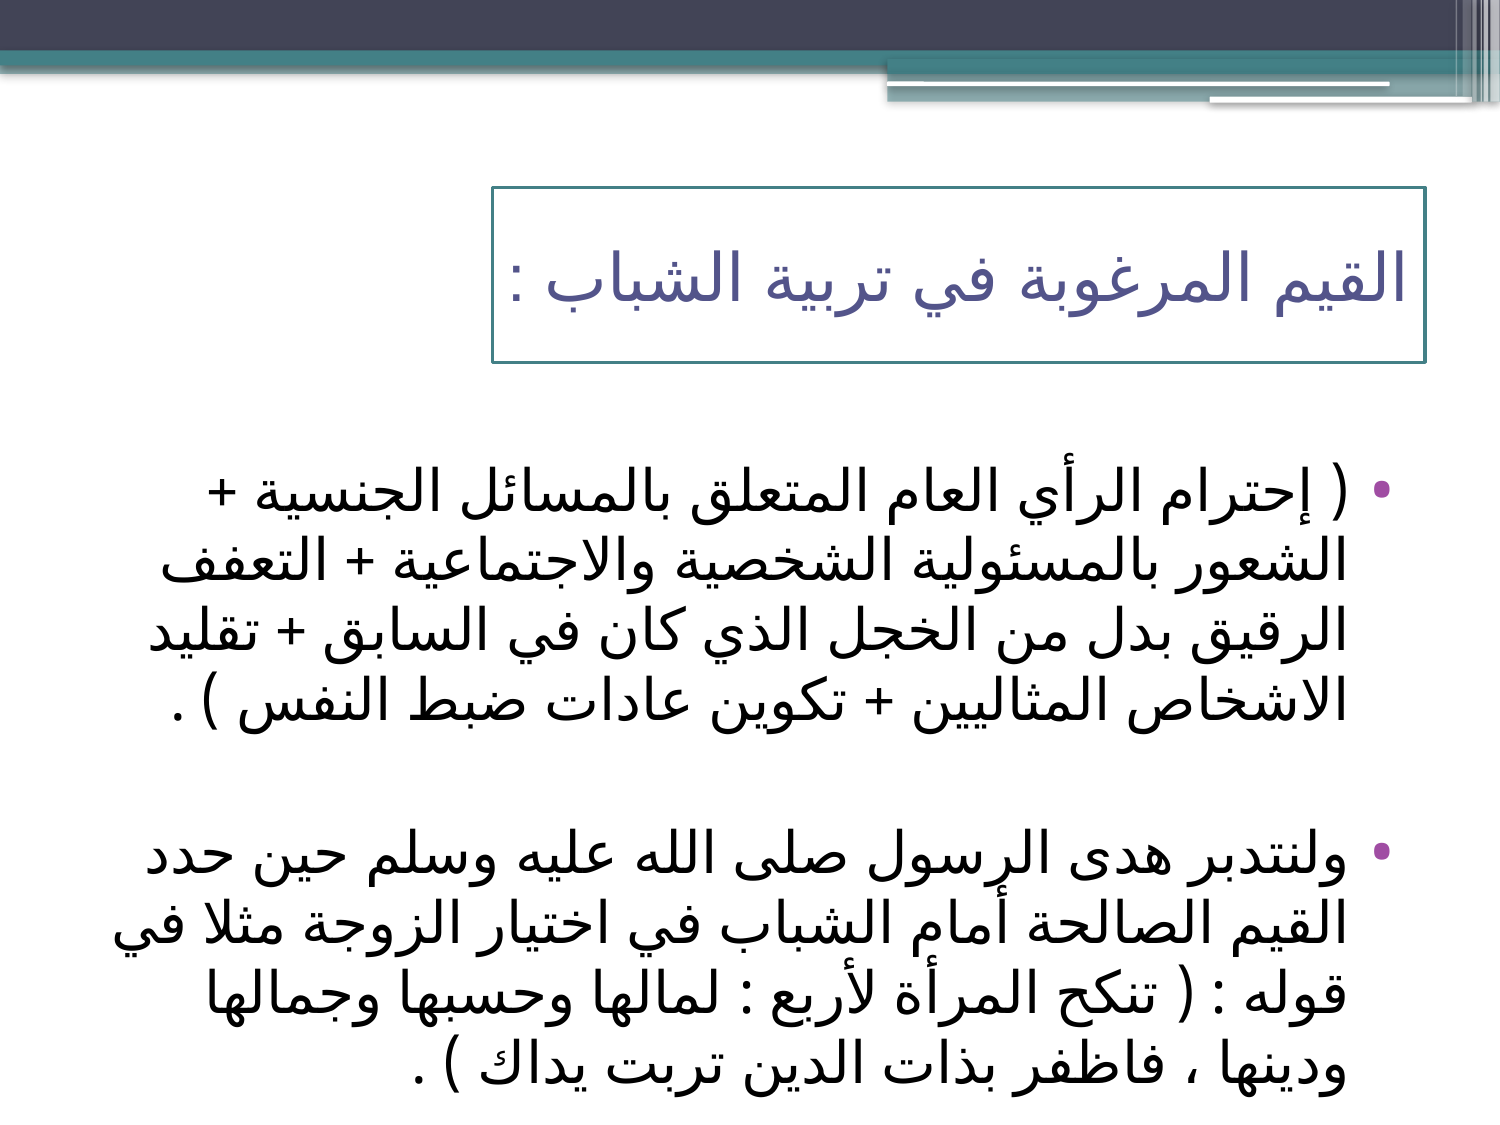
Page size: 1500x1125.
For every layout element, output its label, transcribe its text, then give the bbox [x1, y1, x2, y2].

list ( إحترام الرأي العام المتعلق بالمسائل الجنسية + الشعور بالمسئولية الشخصية والاجتماعية + التعفف الرقيق بدل من الخجل الذي كان في السابق + تقليد الاشخاص المثاليين + تكوين عادات ضبط النفس ) . ولنتدبر هدى الرسول صلى الله عليه وسلم حين حدد القيم الصالحة أمام الشباب في اختيار الزوجة مثلا في قوله : ( تنكح المرأة لأربع : لمالها وحسبها وجمالها ودينها ، فاظفر بذات الدين تربت يداك ) . [75, 368, 1425, 1079]
title القيم المرغوبة في تربية الشباب : [491, 186, 1427, 364]
